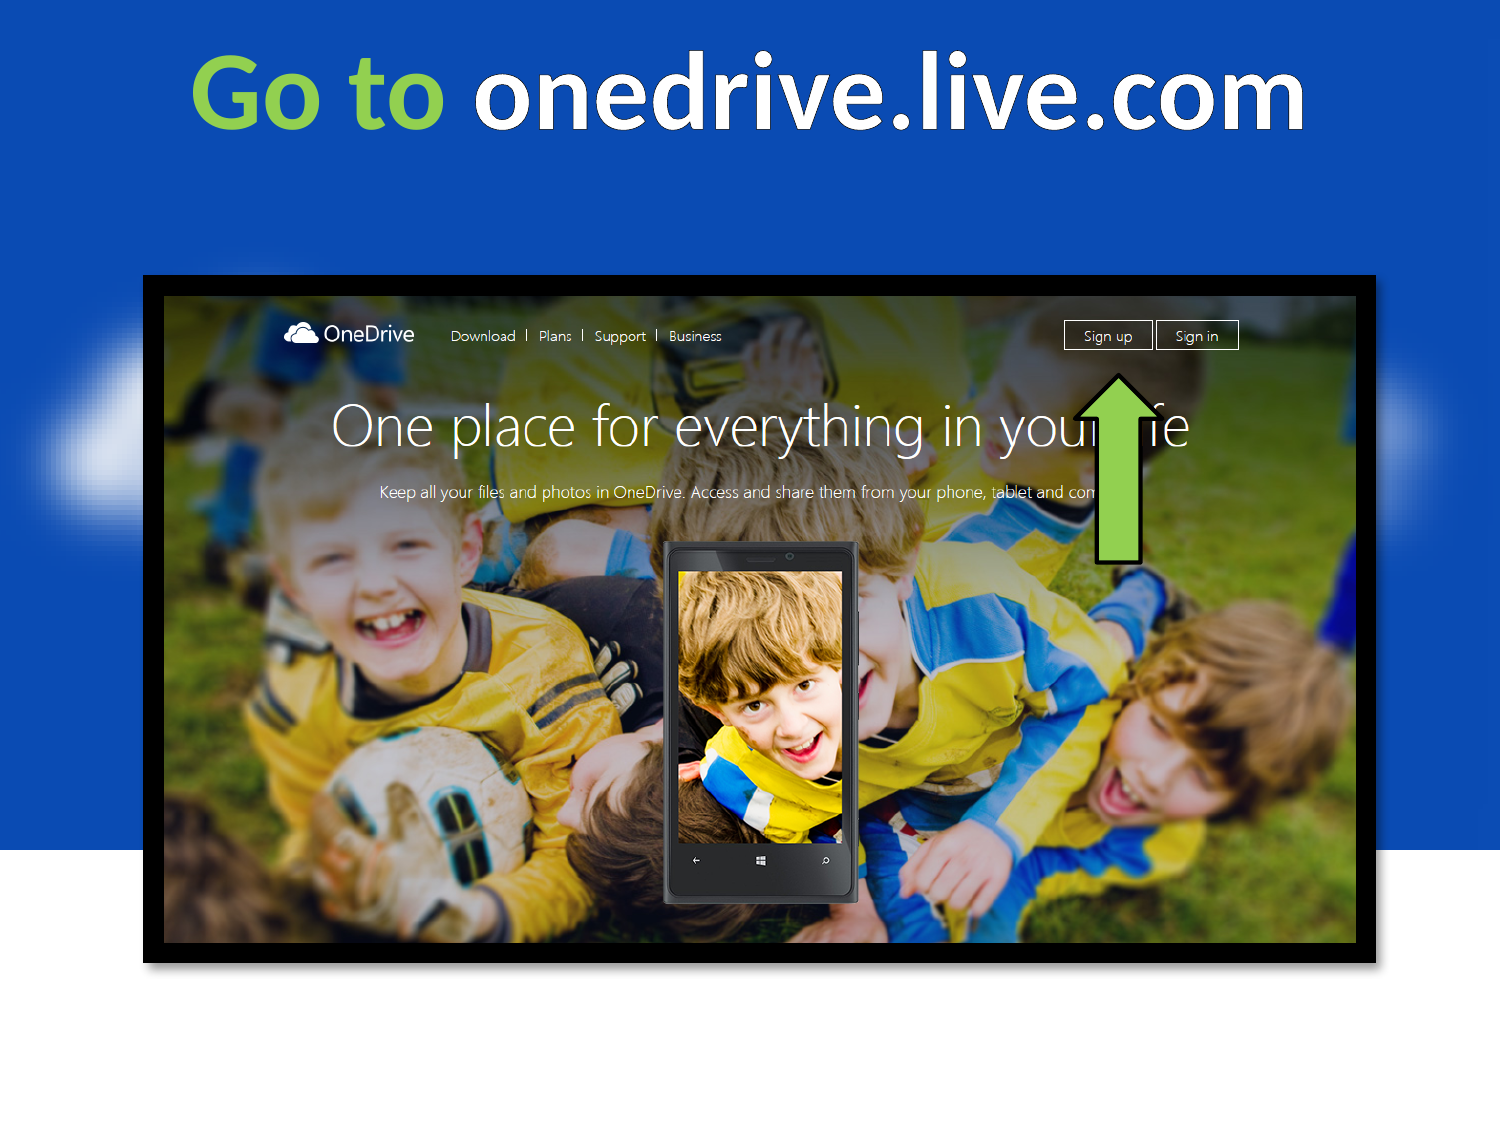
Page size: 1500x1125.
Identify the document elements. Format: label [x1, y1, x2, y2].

picture [0, 0, 1500, 943]
